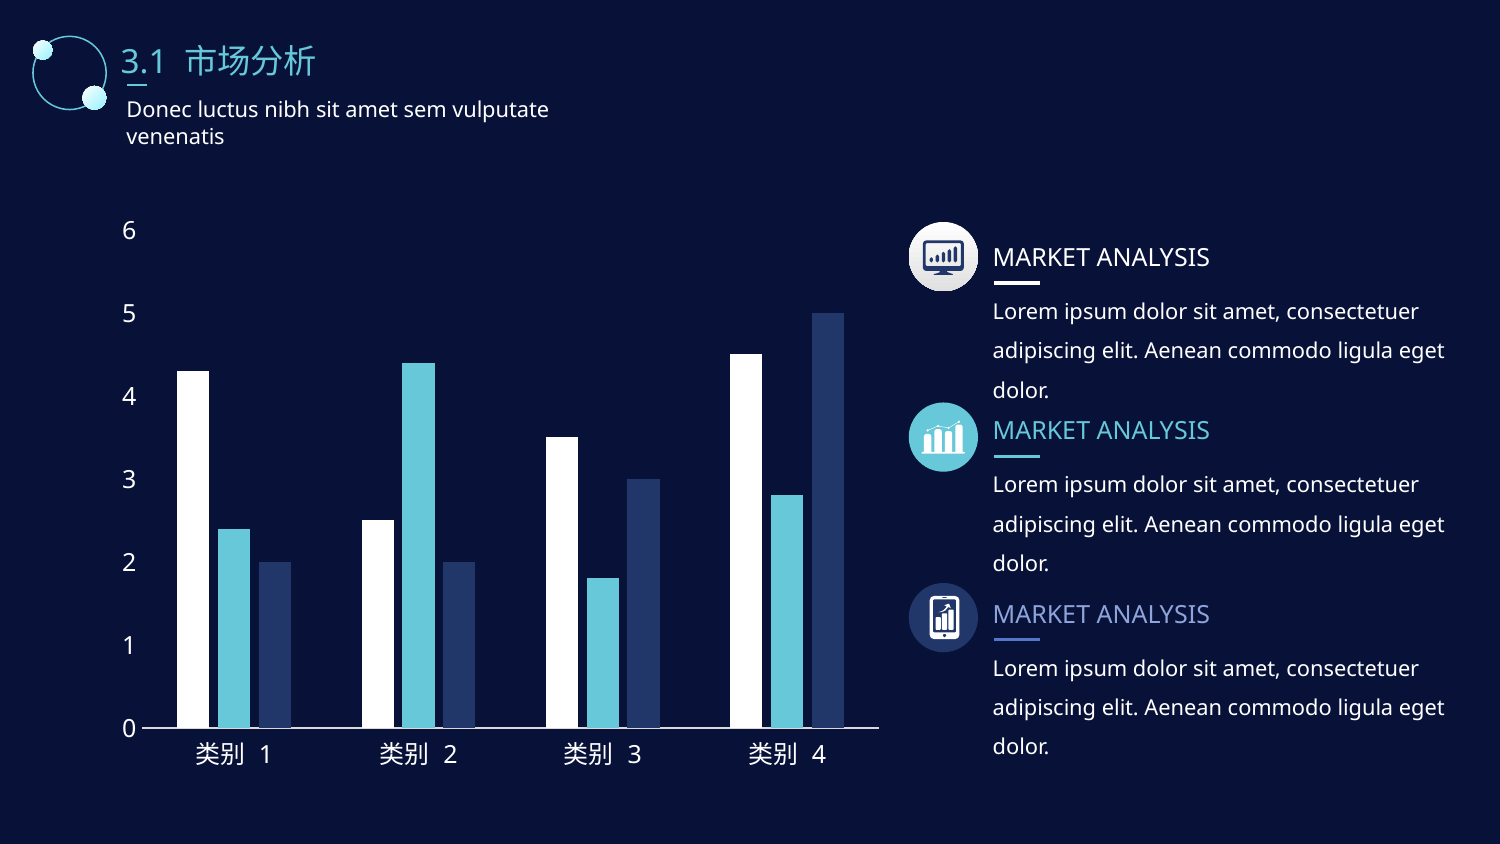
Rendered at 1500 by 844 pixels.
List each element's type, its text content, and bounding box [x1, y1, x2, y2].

text_box Lorem ipsum dolor sit amet, consectetuer adipiscing elit. Aenean commodo ligula eget dolor. [977, 450, 1473, 584]
text_box [908, 582, 978, 653]
text_box MARKET ANALYSIS [978, 407, 1386, 453]
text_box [922, 240, 964, 275]
text_box MARKET ANALYSIS [978, 234, 1386, 279]
text_box Lorem ipsum dolor sit amet, consectetuer adipiscing elit. Aenean commodo ligula eget dolor. [977, 633, 1473, 767]
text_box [929, 595, 960, 640]
text_box [31, 35, 108, 111]
text_box MARKET ANALYSIS [978, 590, 1386, 636]
text_box [908, 221, 978, 292]
text_box [31, 39, 54, 61]
text_box 3.1 市场分析 [105, 32, 333, 88]
text_box [81, 84, 108, 111]
text_box Donec luctus nibh sit amet sem vulputate venenatis [111, 88, 636, 156]
text_box [908, 402, 978, 472]
chart [106, 201, 896, 783]
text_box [921, 420, 965, 454]
text_box Lorem ipsum dolor sit amet, consectetuer adipiscing elit. Aenean commodo ligula eget dolor. [977, 277, 1473, 410]
